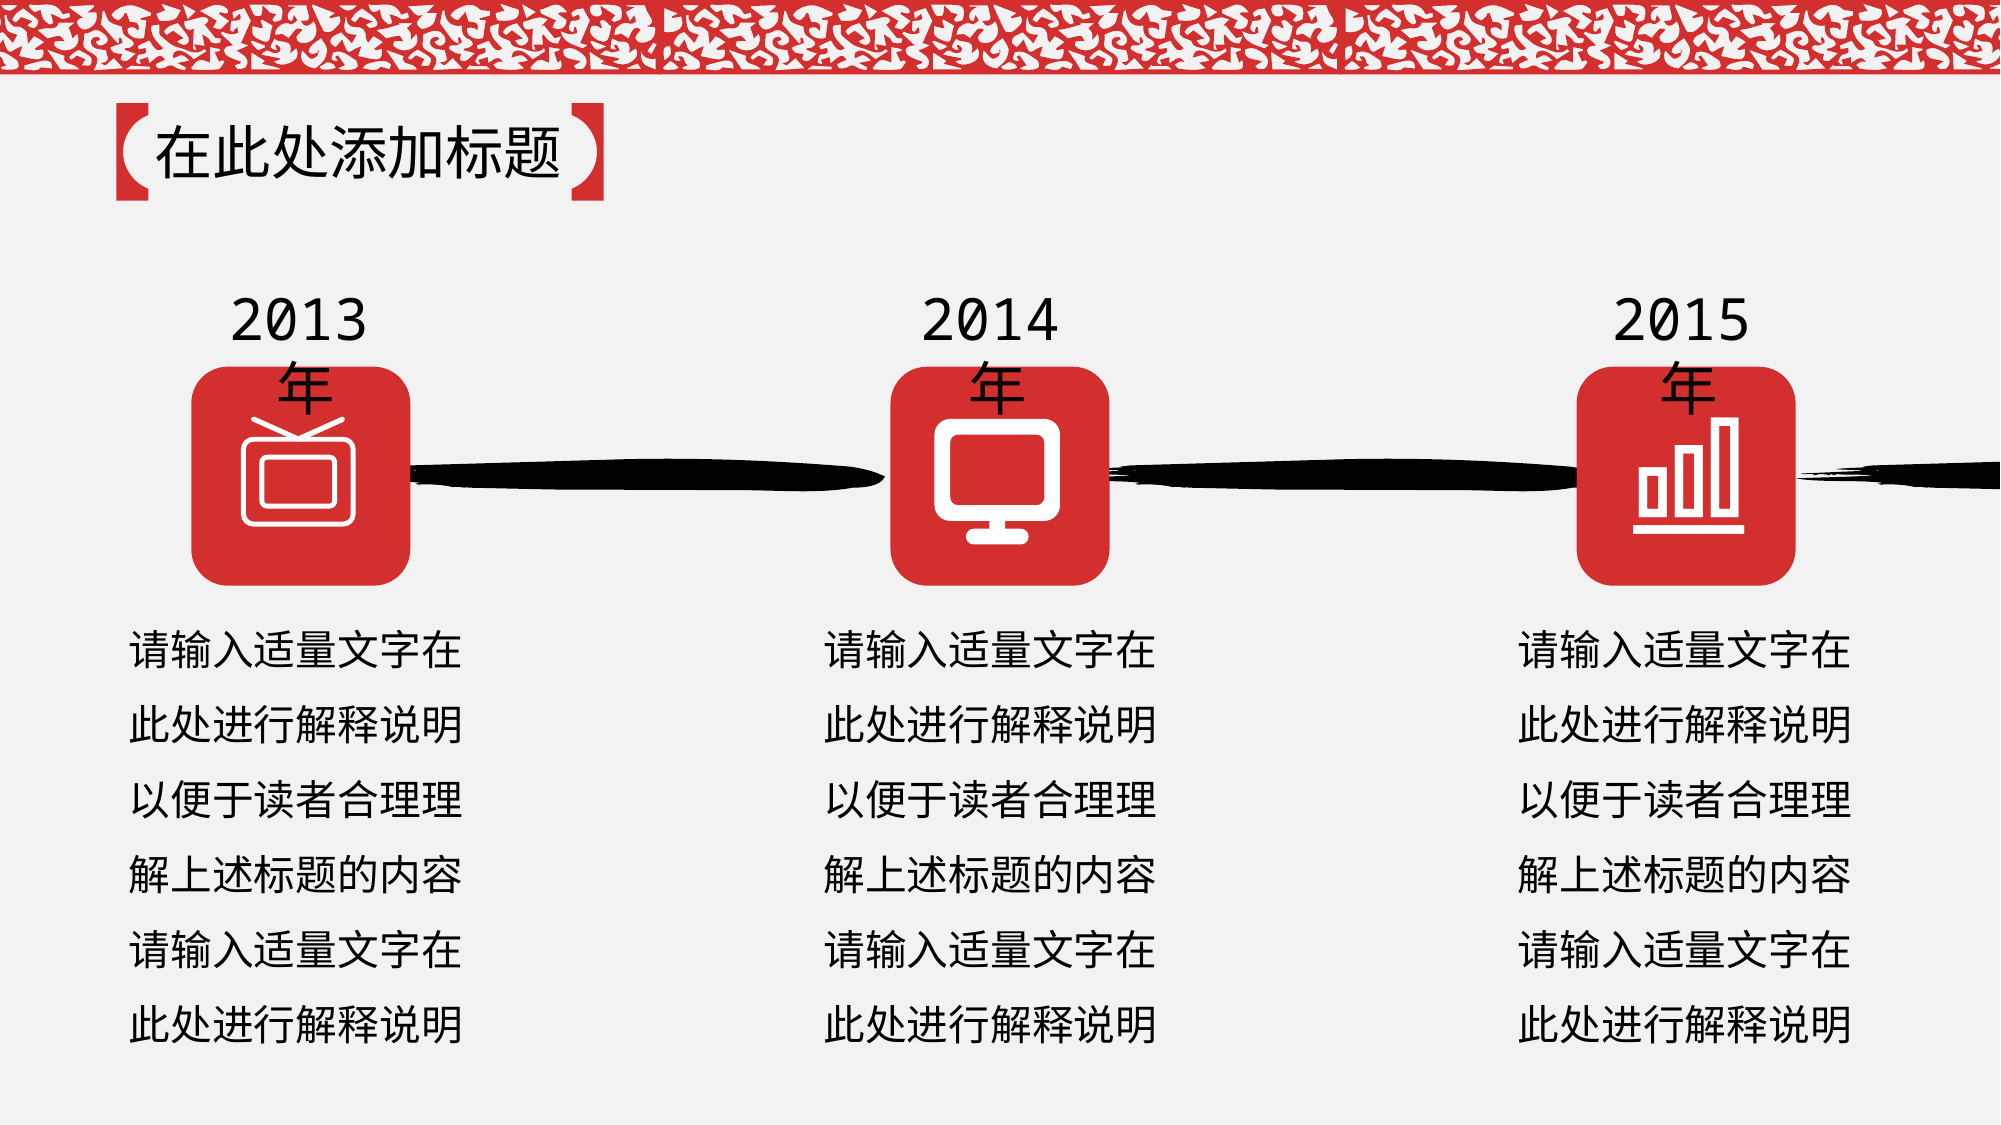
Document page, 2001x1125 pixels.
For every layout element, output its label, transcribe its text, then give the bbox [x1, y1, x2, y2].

text_box 请输入适量文字在此处进行解释说明以便于读者合理理解上述标题的内容 请输入适量文字在此处进行解释说明 [808, 591, 1192, 1057]
text_box 请输入适量文字在此处进行解释说明以便于读者合理理解上述标题的内容 请输入适量文字在此处进行解释说明 [1503, 591, 1886, 1057]
text_box 2013年 [193, 274, 418, 430]
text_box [240, 416, 356, 527]
text_box 请输入适量文字在此处进行解释说明以便于读者合理理解上述标题的内容 请输入适量文字在此处进行解释说明 [113, 591, 497, 1057]
text_box 2014年 [885, 274, 1110, 430]
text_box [116, 103, 612, 201]
text_box [190, 389, 412, 587]
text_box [1633, 417, 1744, 534]
text_box [1795, 461, 2000, 490]
text_box [934, 418, 1060, 545]
text_box [1575, 397, 1797, 587]
text_box [412, 458, 886, 492]
text_box [889, 397, 1111, 587]
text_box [0, 0, 2000, 75]
text_box [1111, 458, 1575, 492]
text_box 2015年 [1576, 274, 1801, 430]
